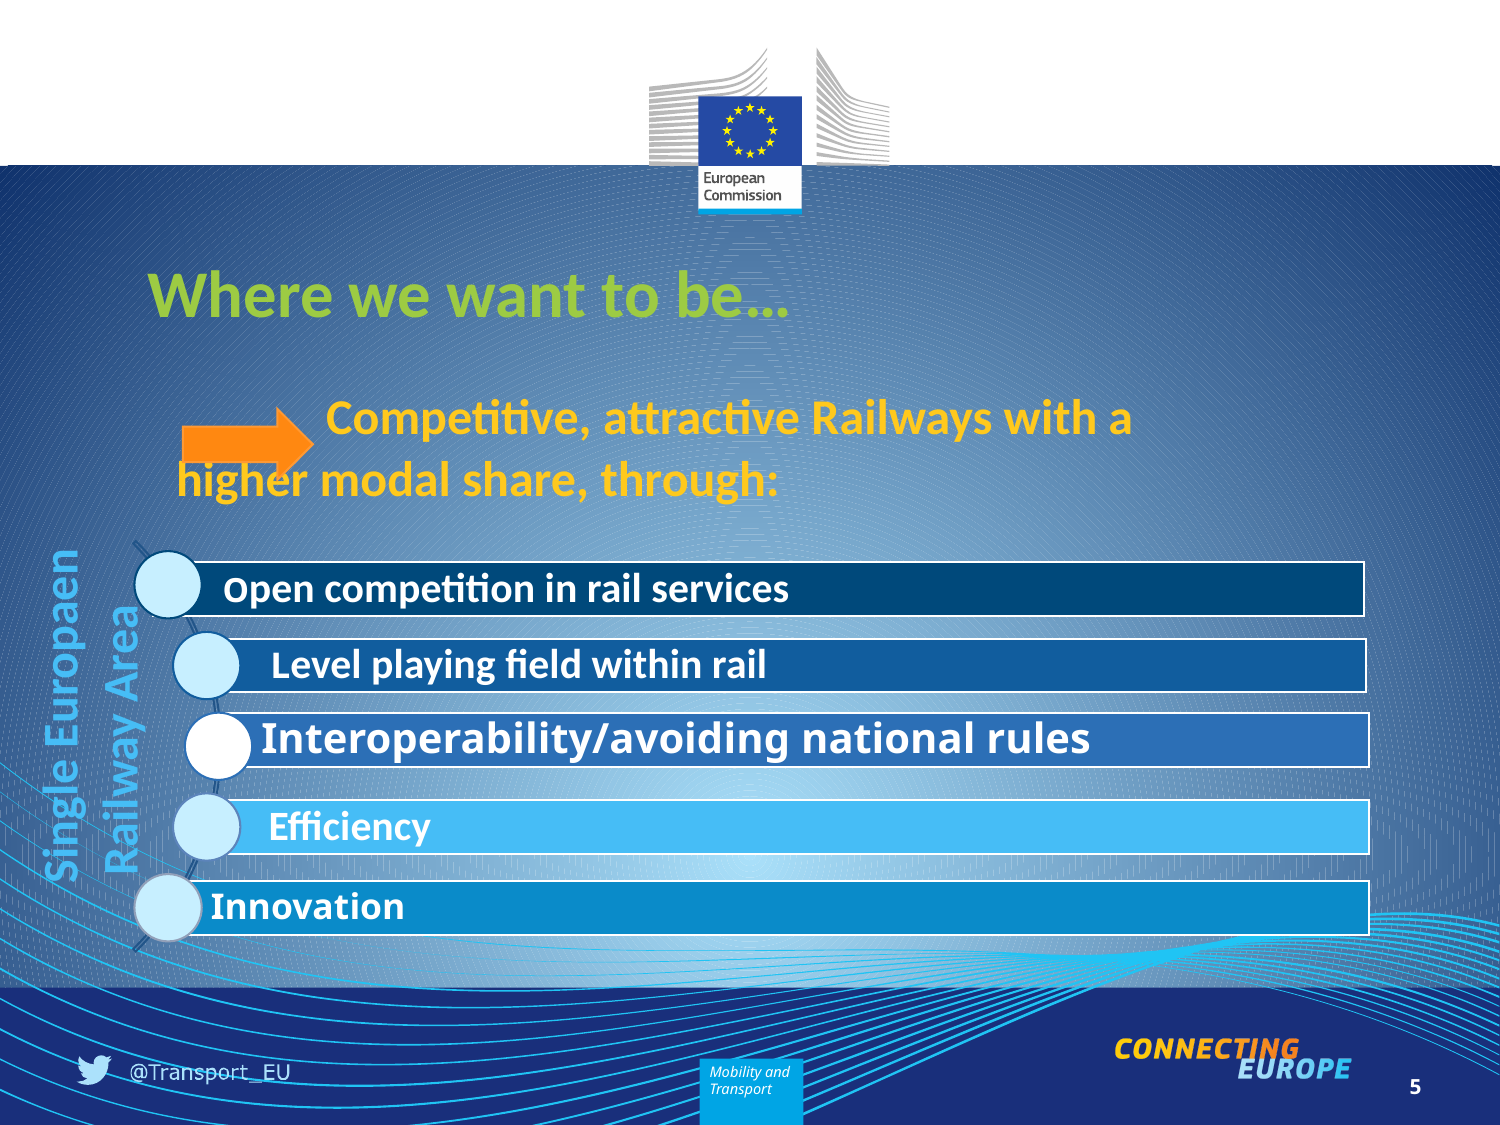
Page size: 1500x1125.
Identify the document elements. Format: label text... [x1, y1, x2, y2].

text_box [181, 406, 315, 483]
picture [1112, 1036, 1355, 1081]
text_box Single Europaen Railway Area [21, 447, 154, 1033]
text_box 5 [1394, 1066, 1459, 1106]
text_box Competitive, attractive Railways with a higher modal share, through: [161, 369, 1329, 514]
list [129, 530, 1377, 962]
text_box [154, 845, 1458, 999]
title Where we want to be… [147, 243, 1329, 315]
